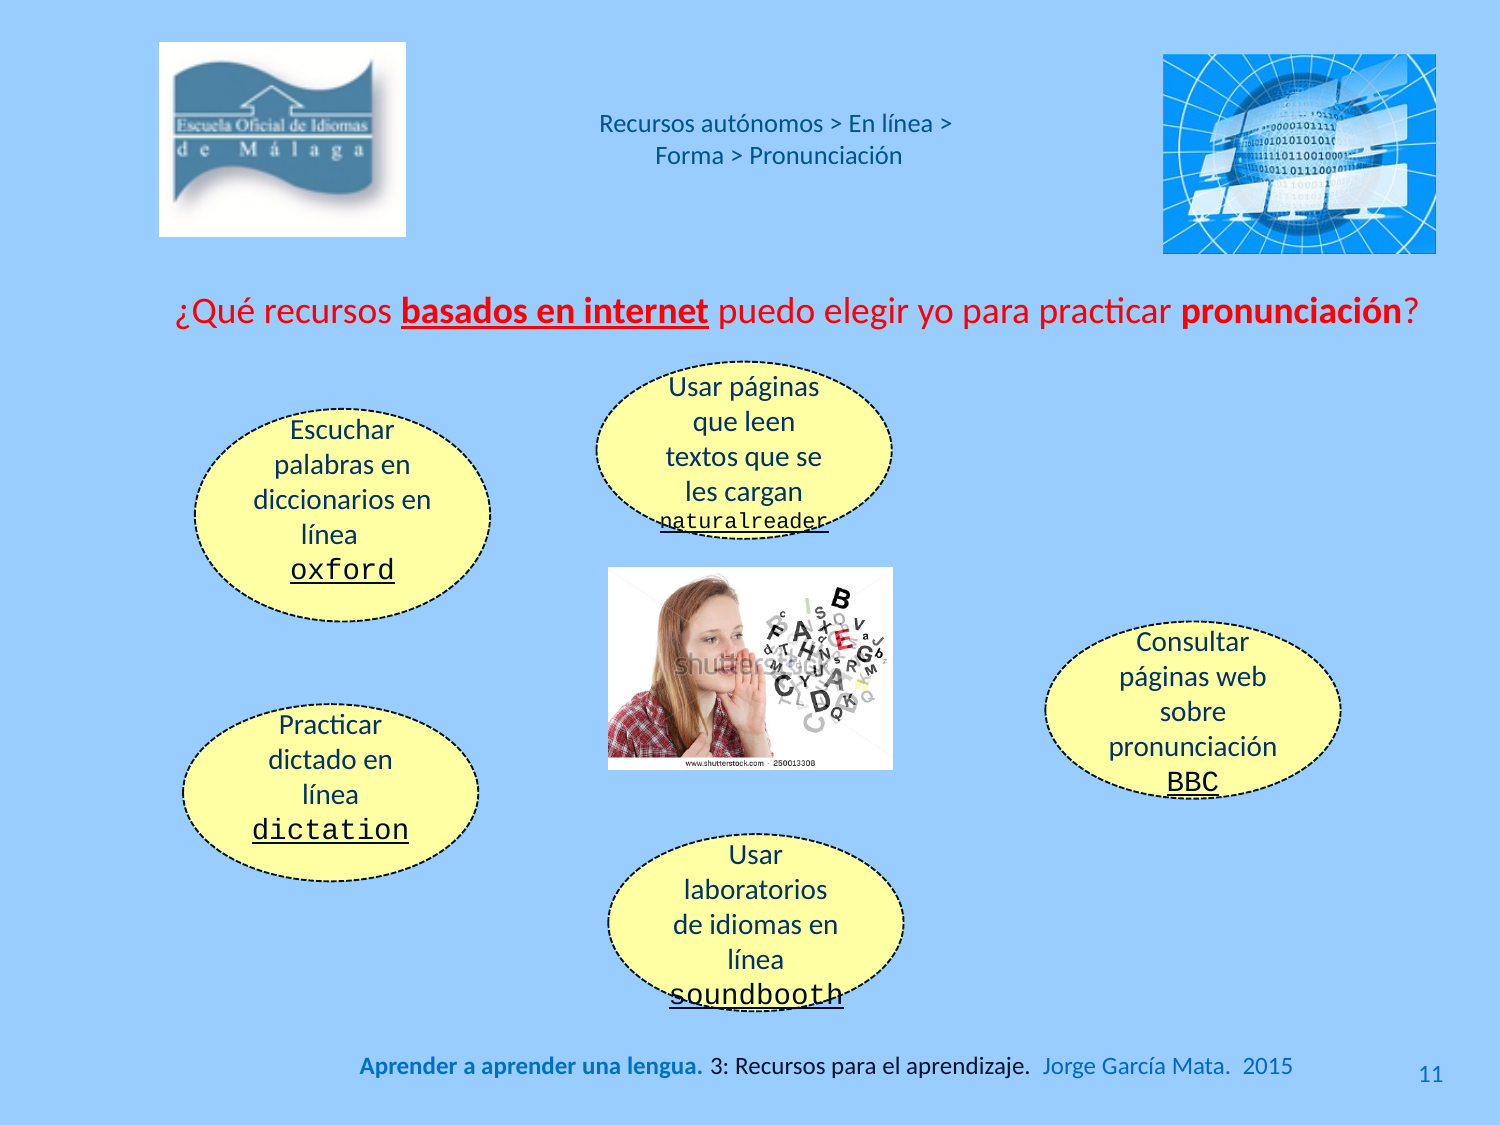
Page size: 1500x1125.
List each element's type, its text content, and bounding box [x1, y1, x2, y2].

text_box Usar páginas que leen textos que se les cargan naturalreader [595, 360, 893, 540]
text_box Consultar páginas web sobre pronunciación BBC [1044, 620, 1342, 800]
title Recursos autónomos > En línea > Forma > Pronunciación [419, 66, 1140, 230]
text_box Usar laboratorios de idiomas en línea soundbooth [607, 833, 905, 1013]
text_box ¿Qué recursos basados en internet puedo elegir yo para practicar pronunciación? [159, 278, 1447, 339]
slide_number 11 [1387, 1042, 1459, 1103]
picture [1163, 54, 1436, 255]
footer Aprender a aprender una lengua. 3: Recursos para el aprendizaje. Jorge García Mata. 2015 [336, 1046, 1317, 1083]
text_box Practicar dictado en línea dictation [182, 703, 480, 883]
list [159, 42, 406, 237]
picture [607, 567, 893, 770]
text_box Escuchar palabras en diccionarios en línea oxford [193, 407, 492, 623]
